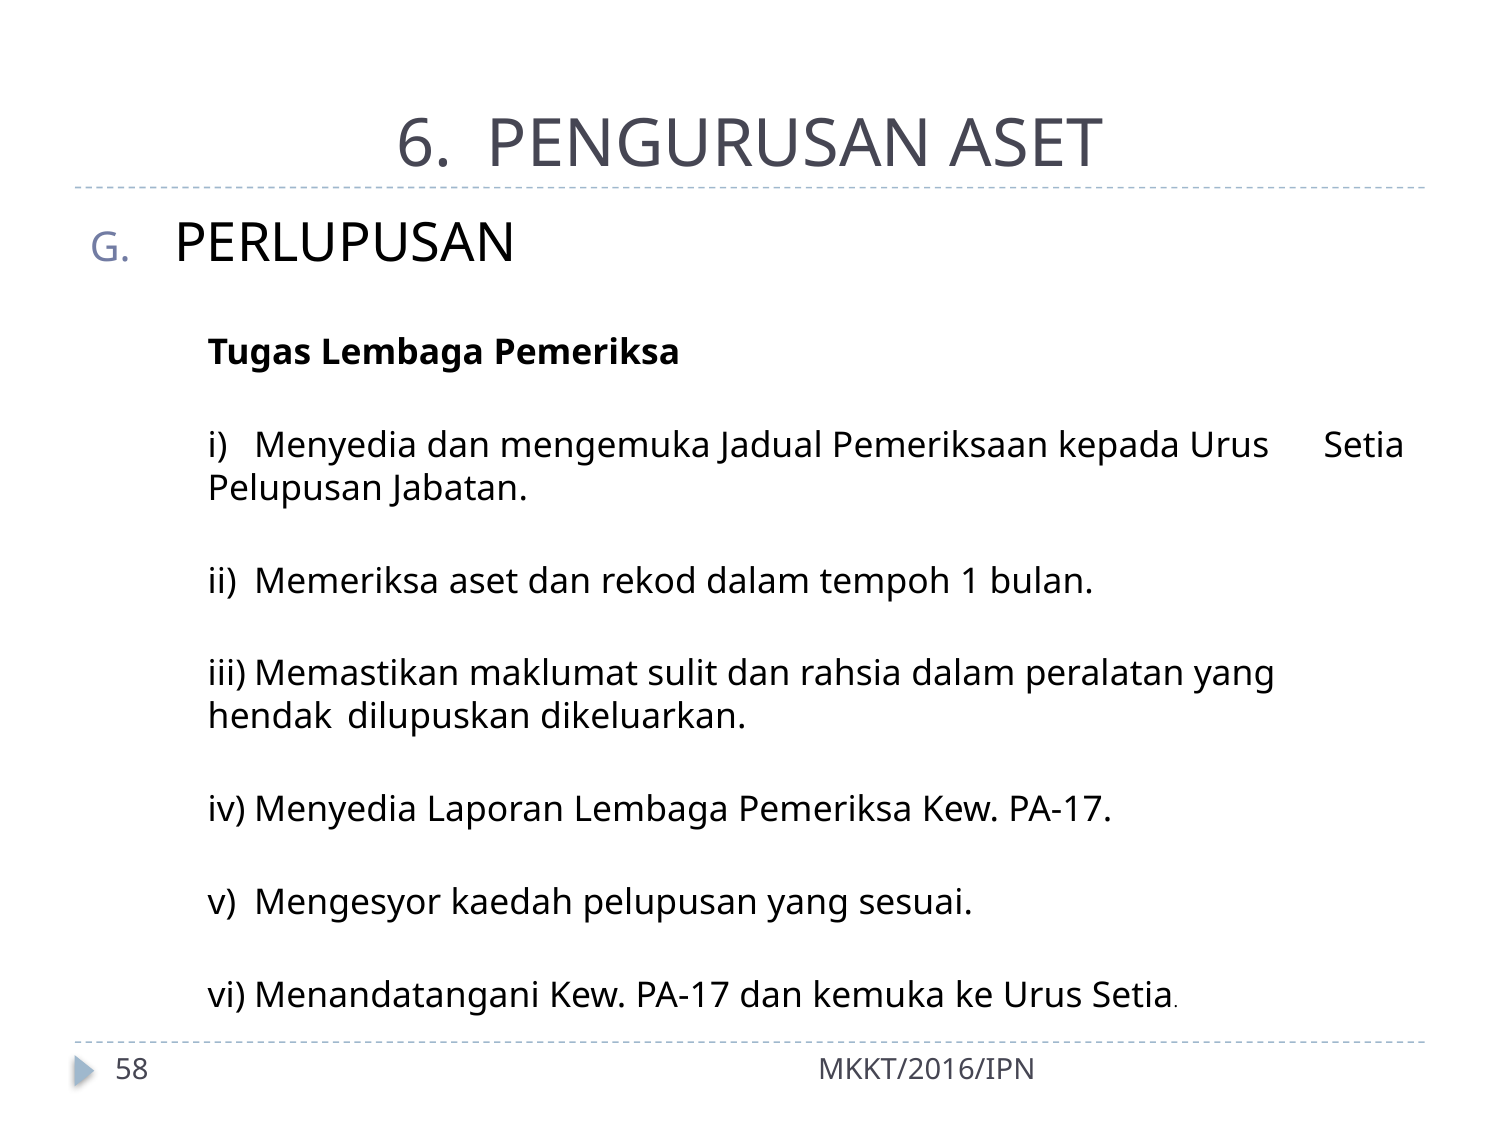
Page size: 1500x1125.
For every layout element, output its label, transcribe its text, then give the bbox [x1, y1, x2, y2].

list PERLUPUSAN [75, 200, 1425, 325]
title 6. PENGURUSAN ASET [75, 24, 1425, 188]
text_box Tugas Lembaga Pemeriksa i) Menyedia dan mengemuka Jadual Pemeriksaan kepada Urus Setia Pelupusan Jabatan. ii) Memeriksa aset dan rekod dalam tempoh 1 bulan. iii) Memastikan maklumat sulit dan rahsia dalam peralatan yang hendak dilupuskan dikeluarkan. iv) Menyedia Laporan Lembaga Pemeriksa Kew. PA-17. v) Mengesyor kaedah pelupusan yang sesuai. vi) Menandatangani Kew. PA-17 dan kemuka ke Urus Setia. [174, 298, 1425, 1038]
slide_number 58 [100, 1042, 426, 1103]
footer MKKT/2016/IPN [475, 1042, 1051, 1103]
